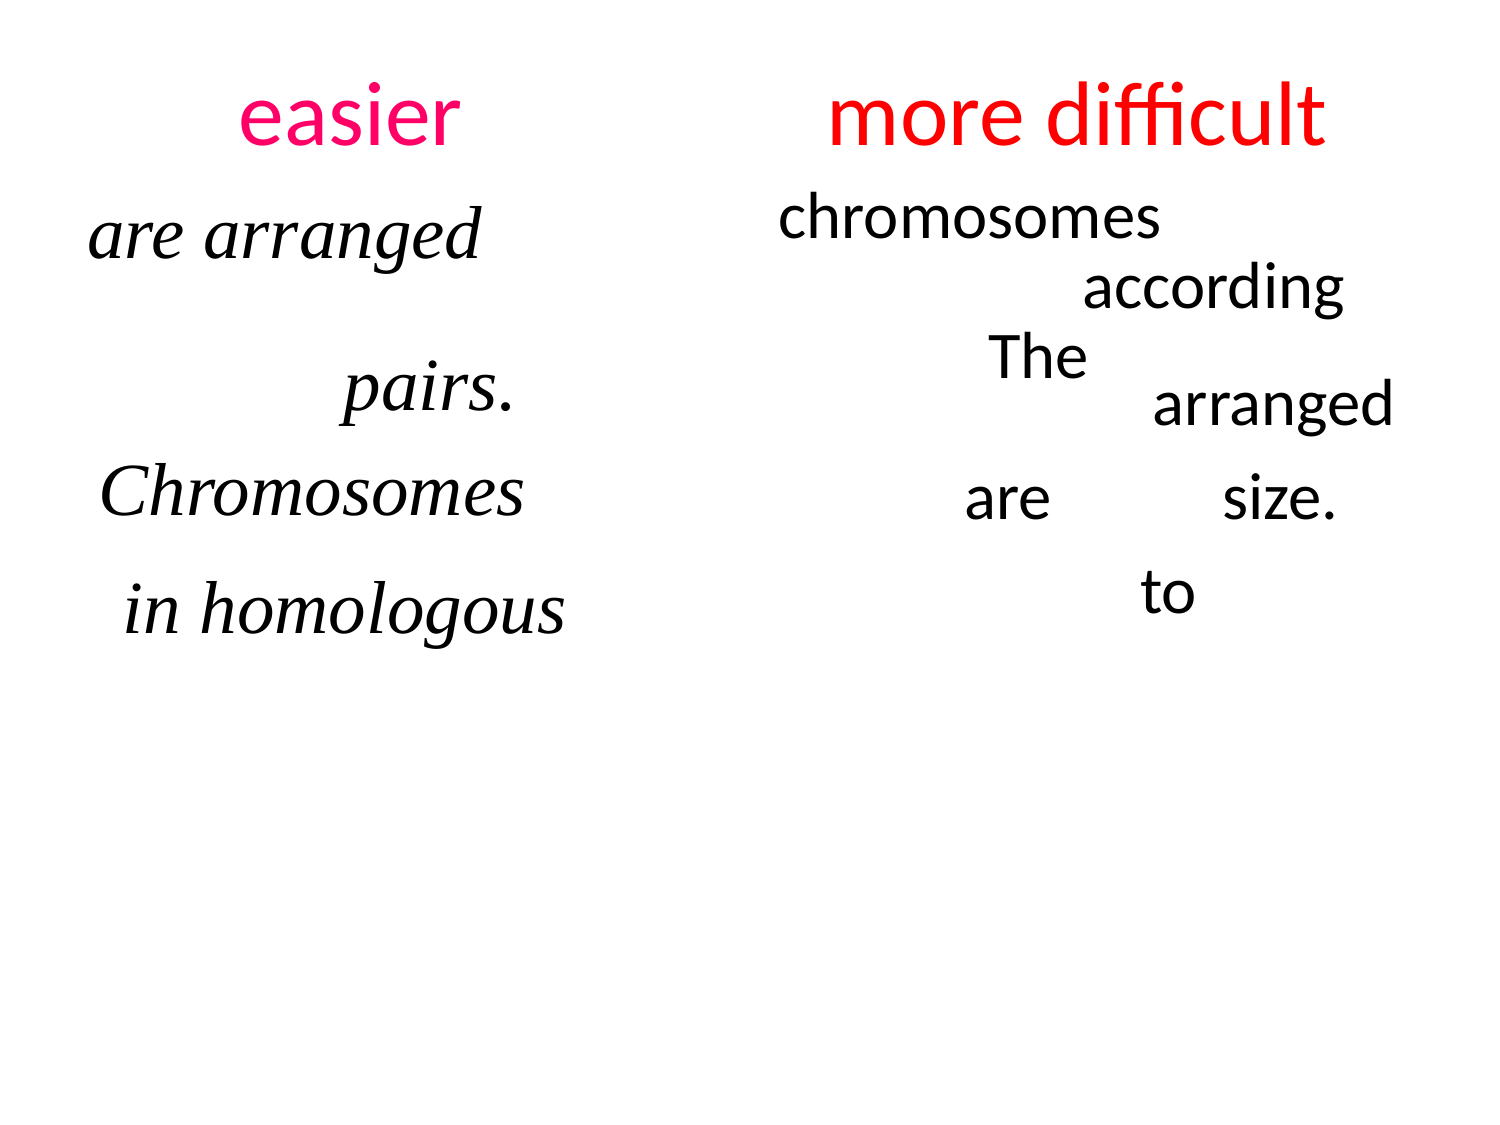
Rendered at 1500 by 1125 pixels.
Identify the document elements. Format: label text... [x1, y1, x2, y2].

text_box to [1125, 538, 1213, 634]
text_box size. [1207, 445, 1354, 540]
text_box Chromosomes [84, 433, 560, 539]
text_box are [949, 445, 1068, 540]
text_box arranged [1138, 351, 1412, 447]
text_box in homologous [107, 550, 601, 656]
text_box more difficult [812, 46, 1343, 172]
text_box are arranged [72, 175, 517, 281]
text_box chromosomes [763, 163, 1177, 259]
text_box according [1068, 234, 1360, 329]
text_box easier [223, 46, 499, 172]
text_box The [973, 304, 1104, 400]
text_box pairs. [329, 328, 532, 433]
